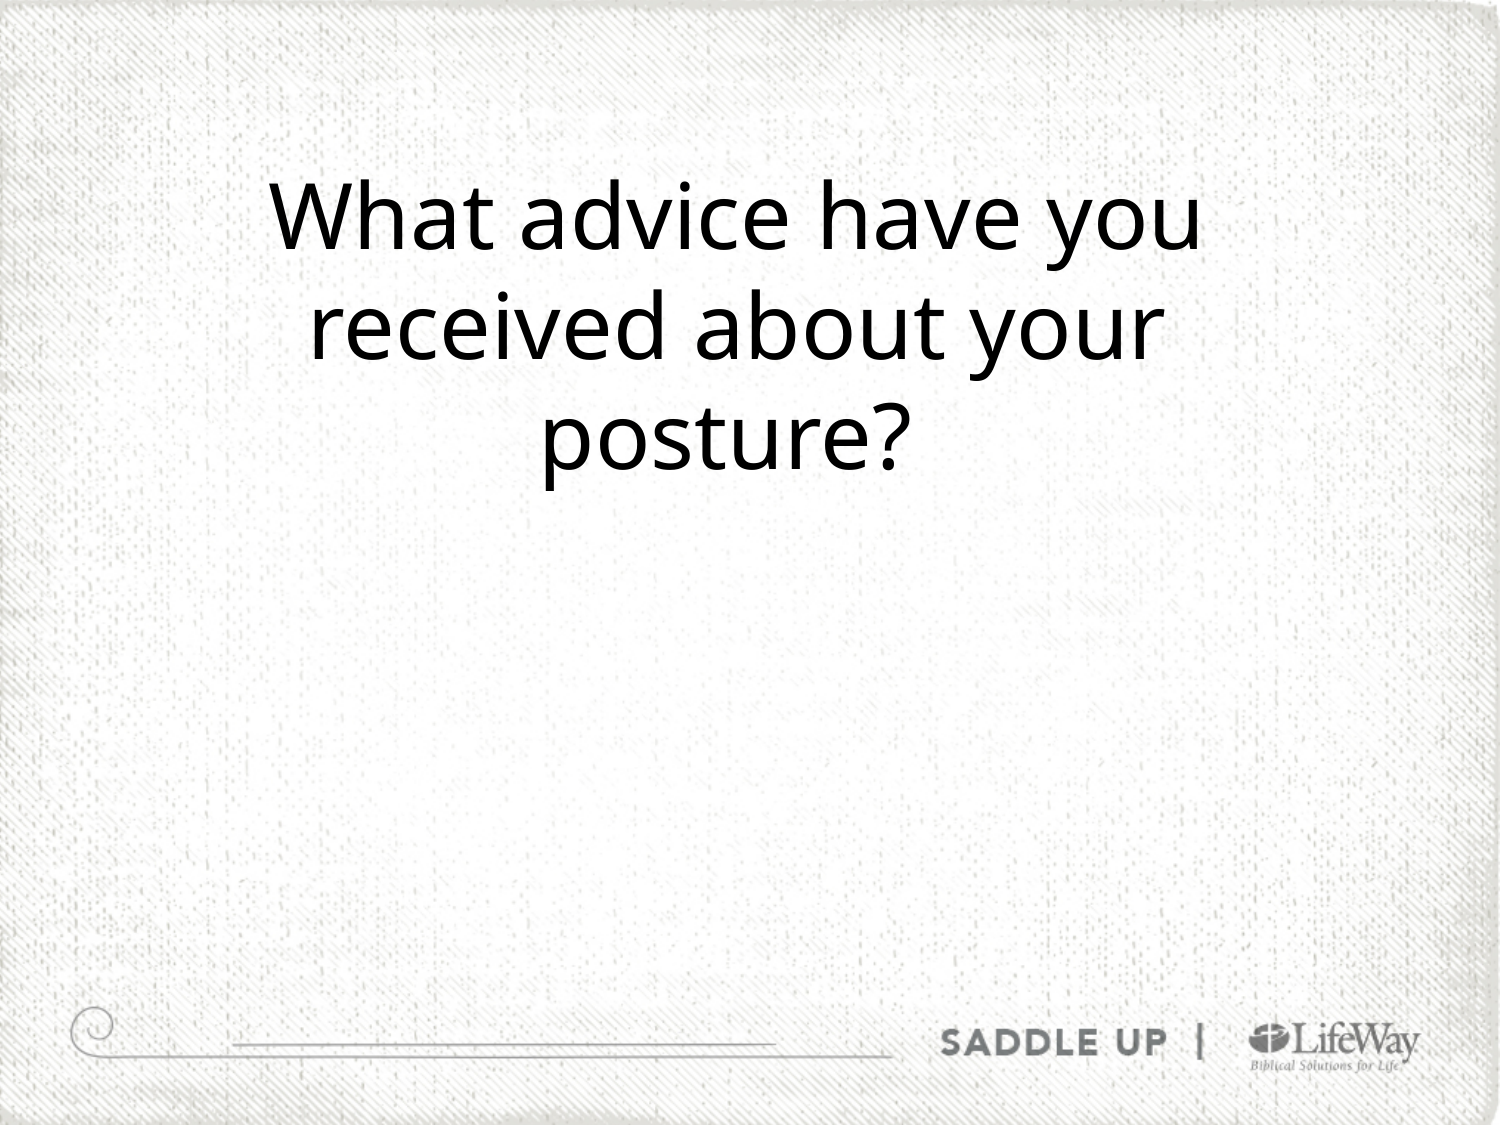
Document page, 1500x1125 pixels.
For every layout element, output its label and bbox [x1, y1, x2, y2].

list [0, 0, 1500, 1125]
